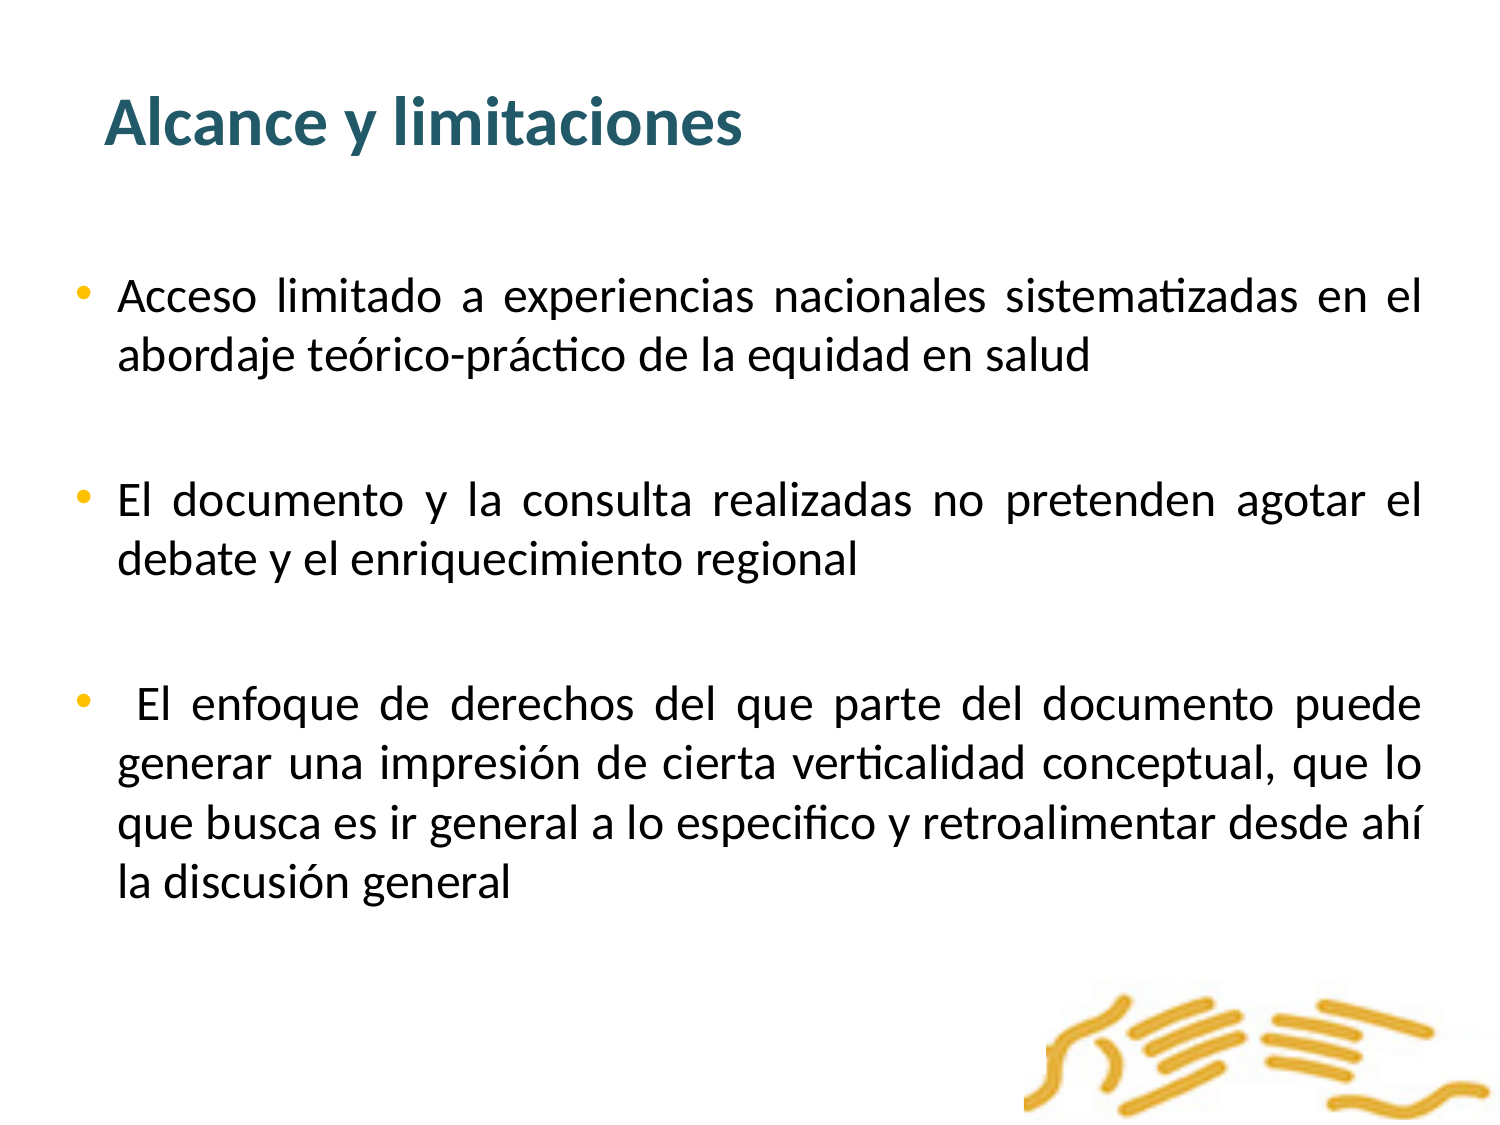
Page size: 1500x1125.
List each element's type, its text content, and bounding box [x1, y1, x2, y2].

list Acceso limitado a experiencias nacionales sistematizadas en el abordaje teórico-práctico de la equidad en salud El documento y la consulta realizadas no pretenden agotar el debate y el enriquecimiento regional El enfoque de derechos del que parte del documento puede generar una impresión de cierta verticalidad conceptual, que lo que busca es ir general a lo especifico y retroalimentar desde ahí la discusión general [75, 262, 1425, 1005]
title Alcance y limitaciones [50, 58, 799, 177]
picture [1023, 979, 1500, 1120]
